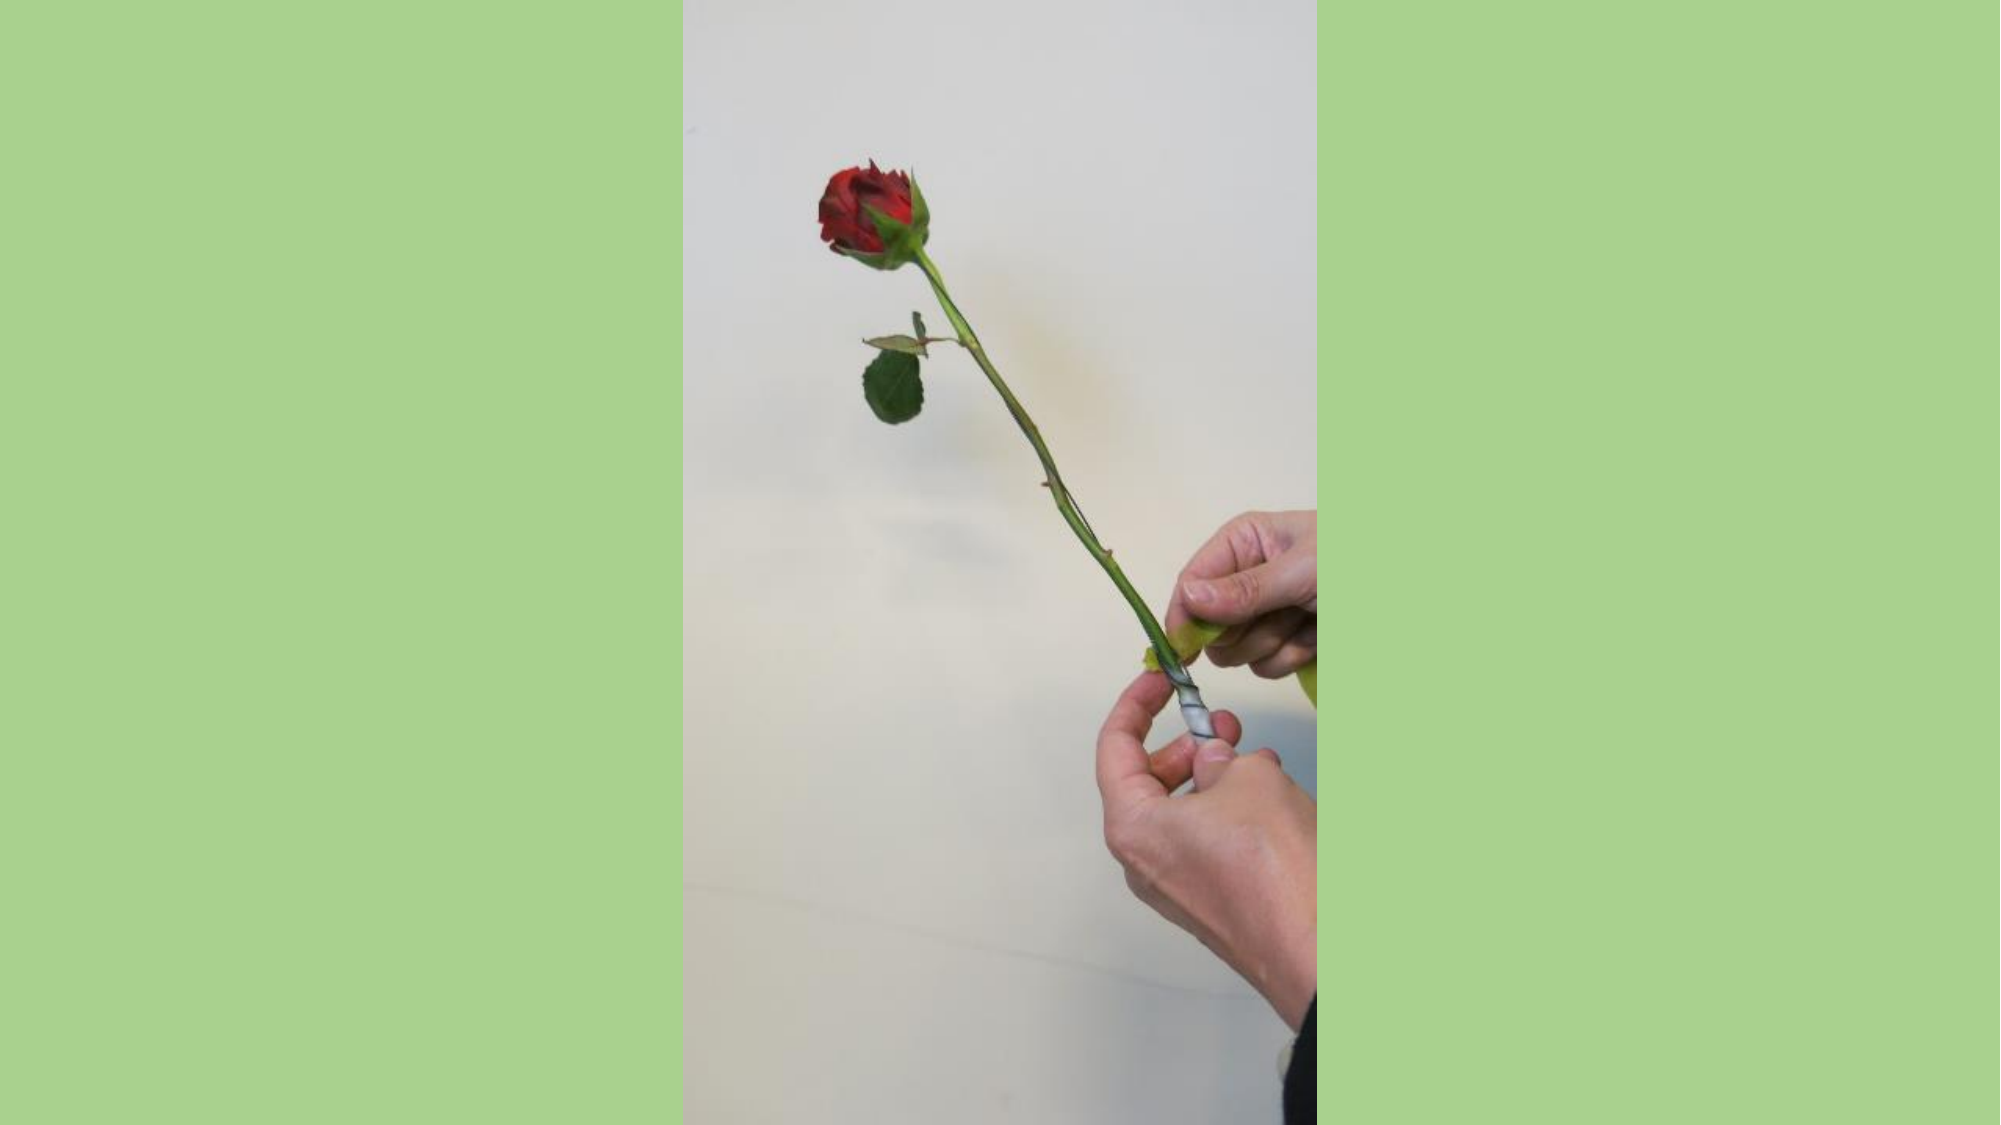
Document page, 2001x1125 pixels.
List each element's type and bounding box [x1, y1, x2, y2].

picture [683, 0, 1317, 1125]
